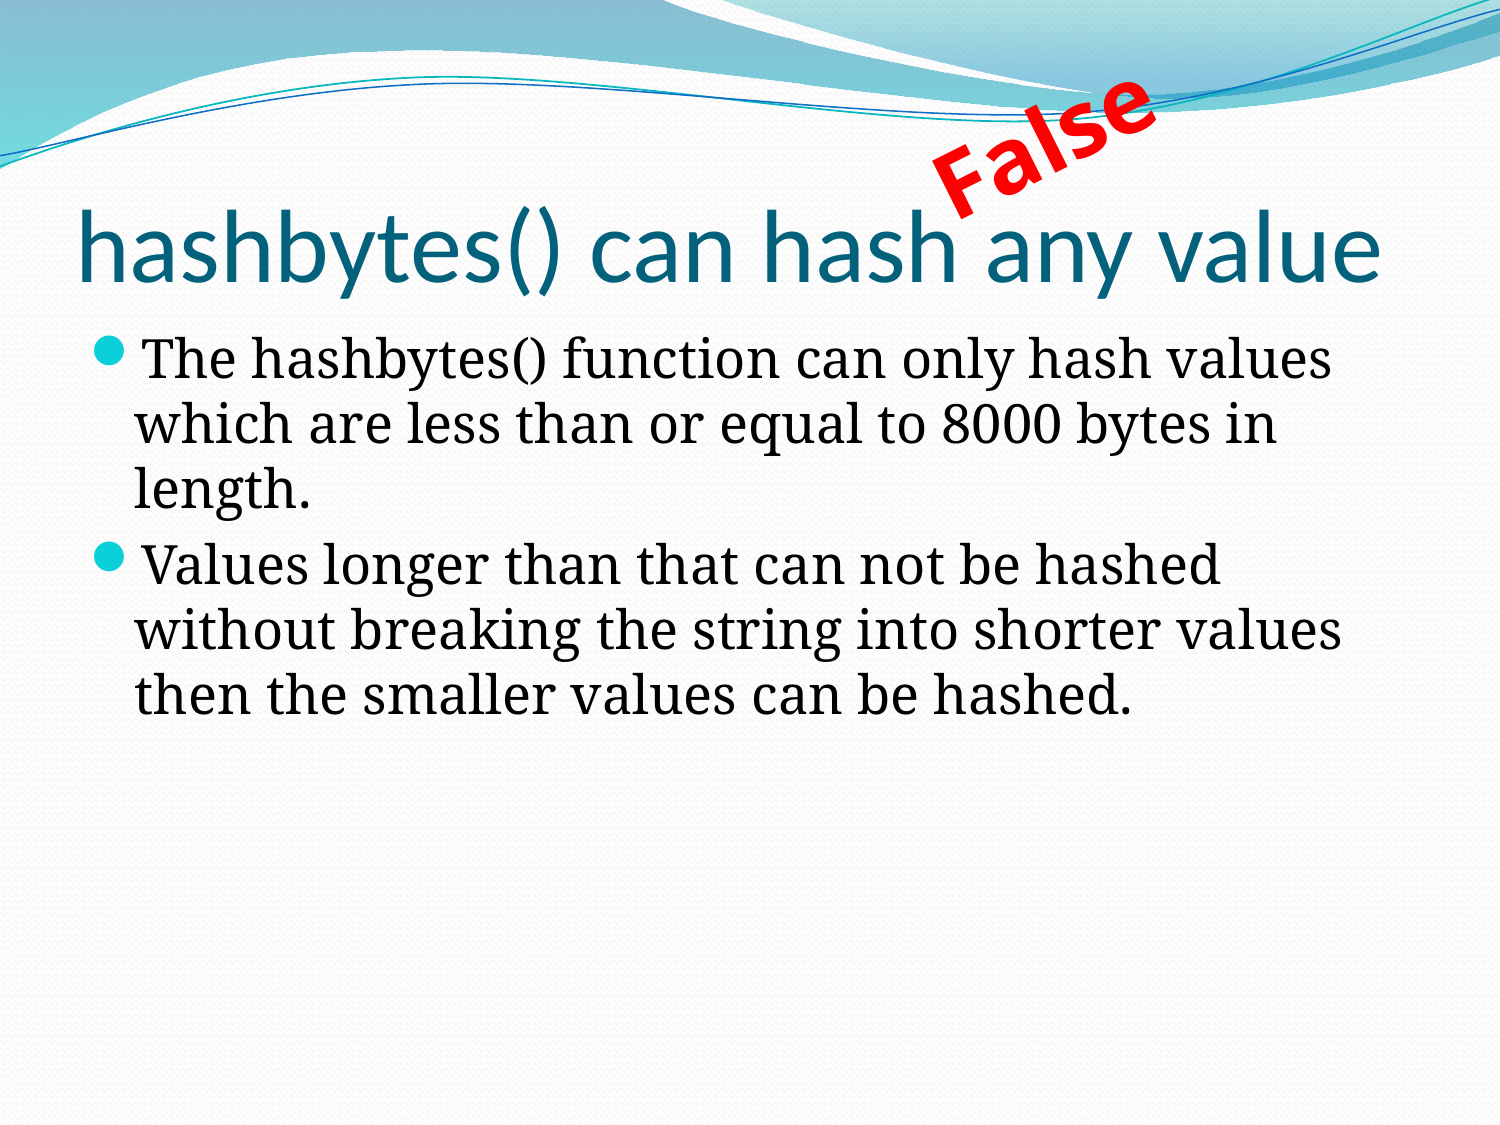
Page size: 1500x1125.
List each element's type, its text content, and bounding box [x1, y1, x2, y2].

title hashbytes() can hash any value [75, 115, 1425, 303]
text_box False [800, 0, 1285, 302]
list The hashbytes() function can only hash values which are less than or equal to 8000 bytes in length. Values longer than that can not be hashed without breaking the string into shorter values then the smaller values can be hashed. [75, 317, 1425, 1038]
